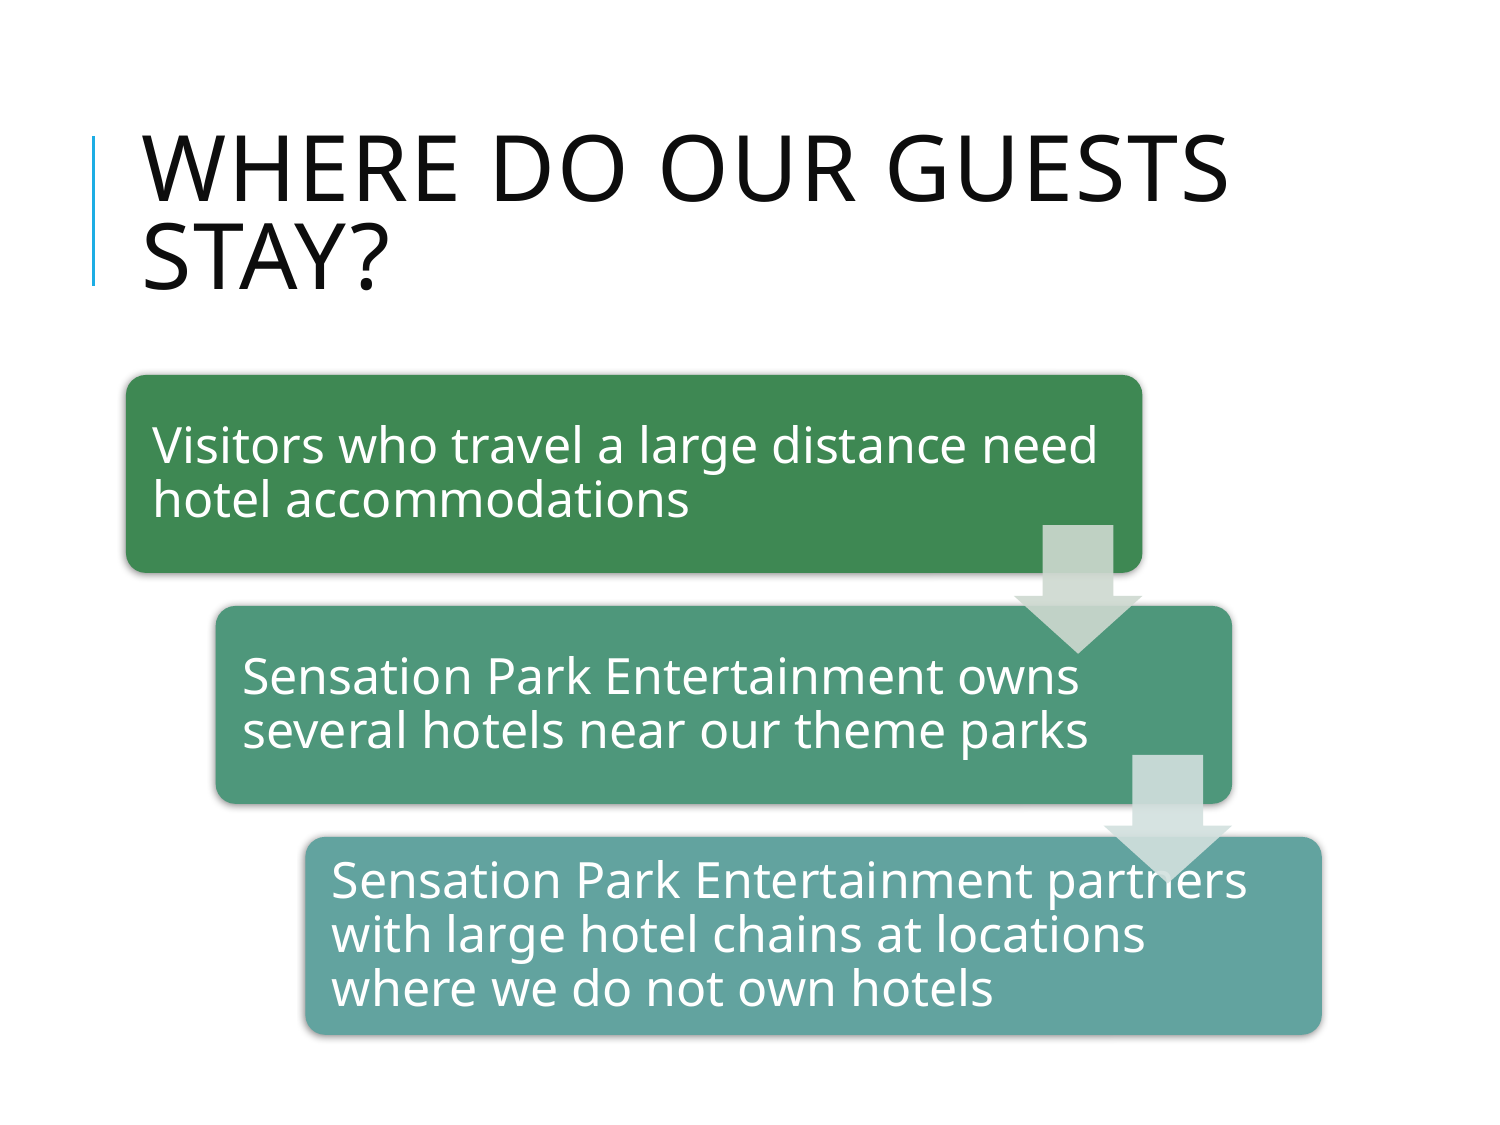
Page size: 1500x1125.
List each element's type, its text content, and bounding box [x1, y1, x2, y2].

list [125, 374, 1323, 1036]
title Where Do Our Guests Stay? [126, 96, 1322, 342]
